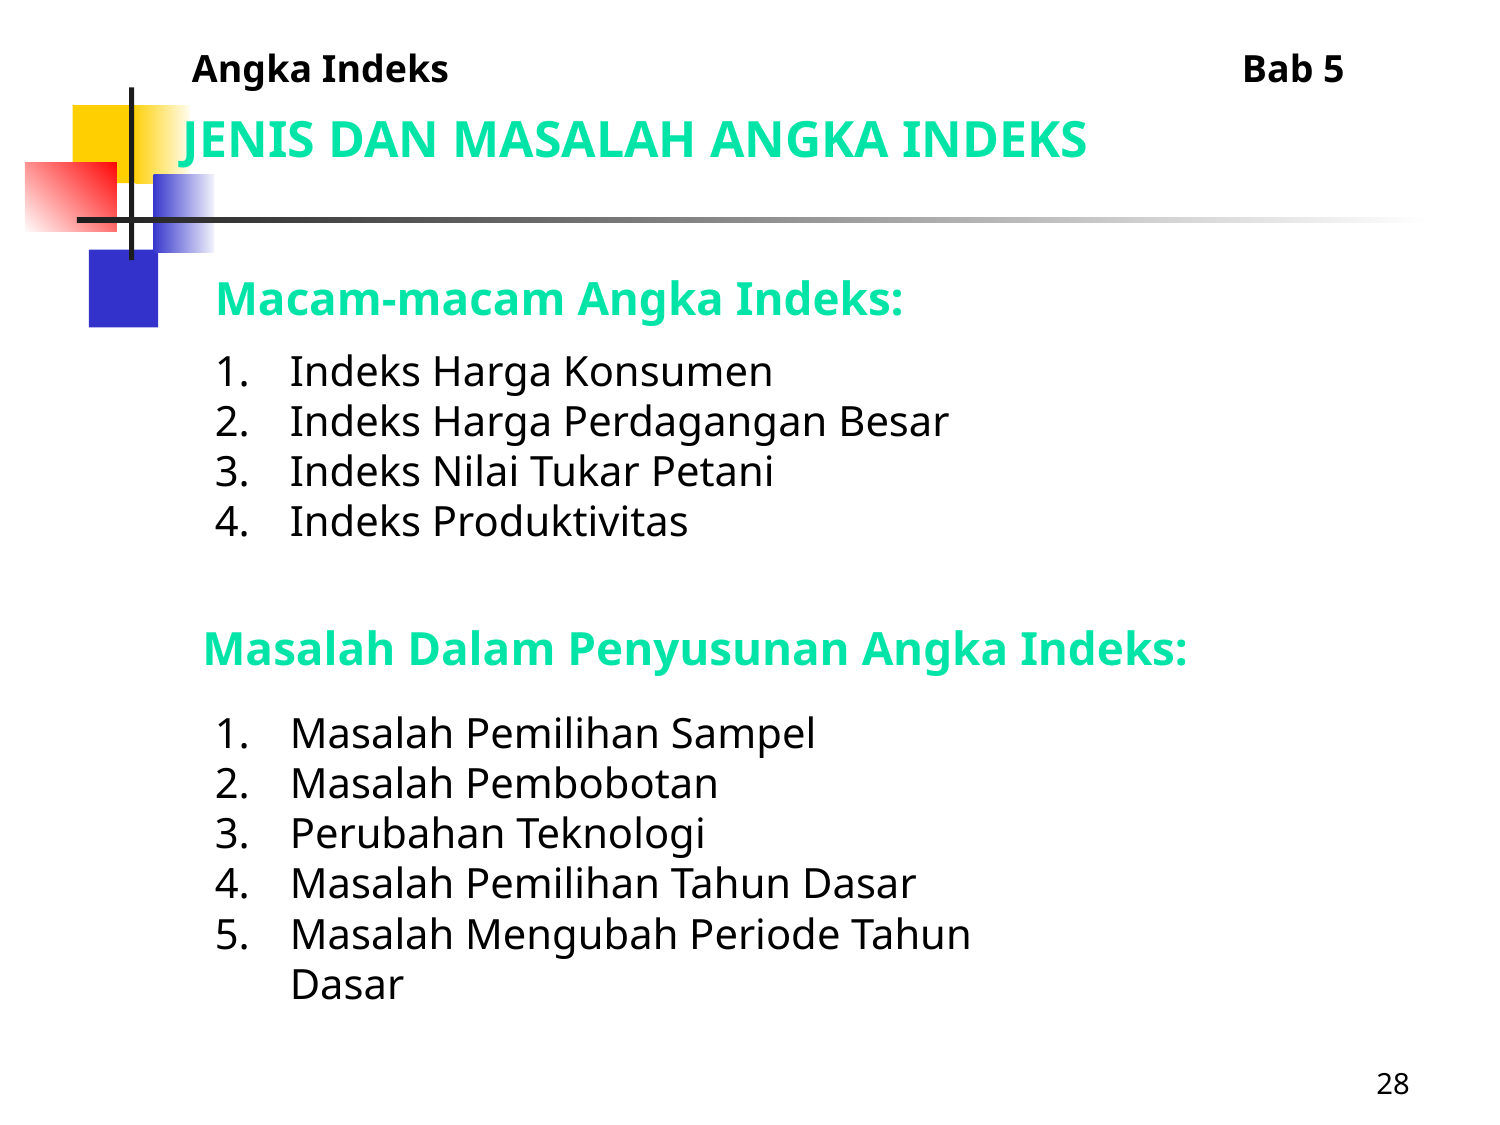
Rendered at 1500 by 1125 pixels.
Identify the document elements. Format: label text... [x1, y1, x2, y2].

text_box Macam-macam Angka Indeks: [199, 262, 1388, 333]
text_box Indeks Harga Konsumen Indeks Harga Perdagangan Besar Indeks Nilai Tukar Petani Indeks Produktivitas [200, 337, 1063, 553]
slide_number 28 [1112, 1037, 1426, 1113]
text_box Masalah Pemilihan Sampel Masalah Pembobotan Perubahan Teknologi Masalah Pemilihan Tahun Dasar Masalah Mengubah Periode Tahun Dasar [200, 699, 1063, 1015]
text_box Masalah Dalam Penyusunan Angka Indeks: [187, 612, 1375, 683]
text_box JENIS DAN MASALAH ANGKA INDEKS [168, 99, 1104, 175]
text_box Angka Indeks Bab 5 [177, 37, 1360, 98]
